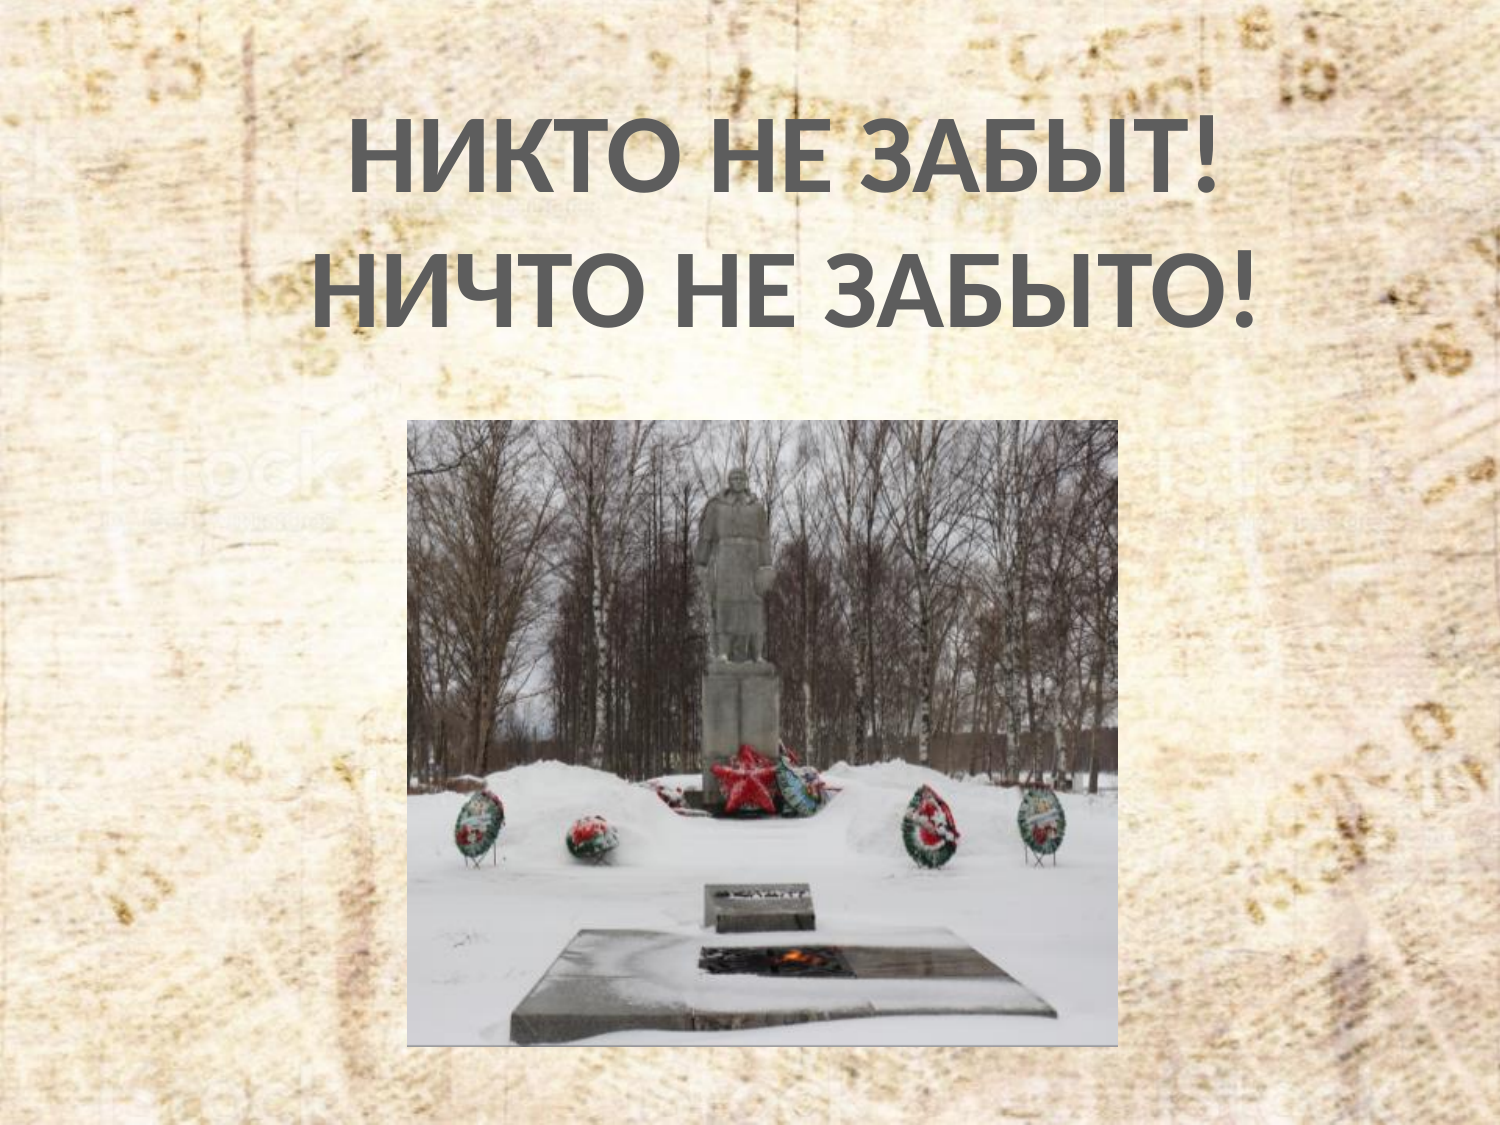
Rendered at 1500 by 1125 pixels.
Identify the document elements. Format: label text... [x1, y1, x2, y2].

text_box НИКТО НЕ ЗАБЫТ! НИЧТО НЕ ЗАБЫТО! [294, 72, 1279, 358]
picture [0, 0, 1500, 1125]
